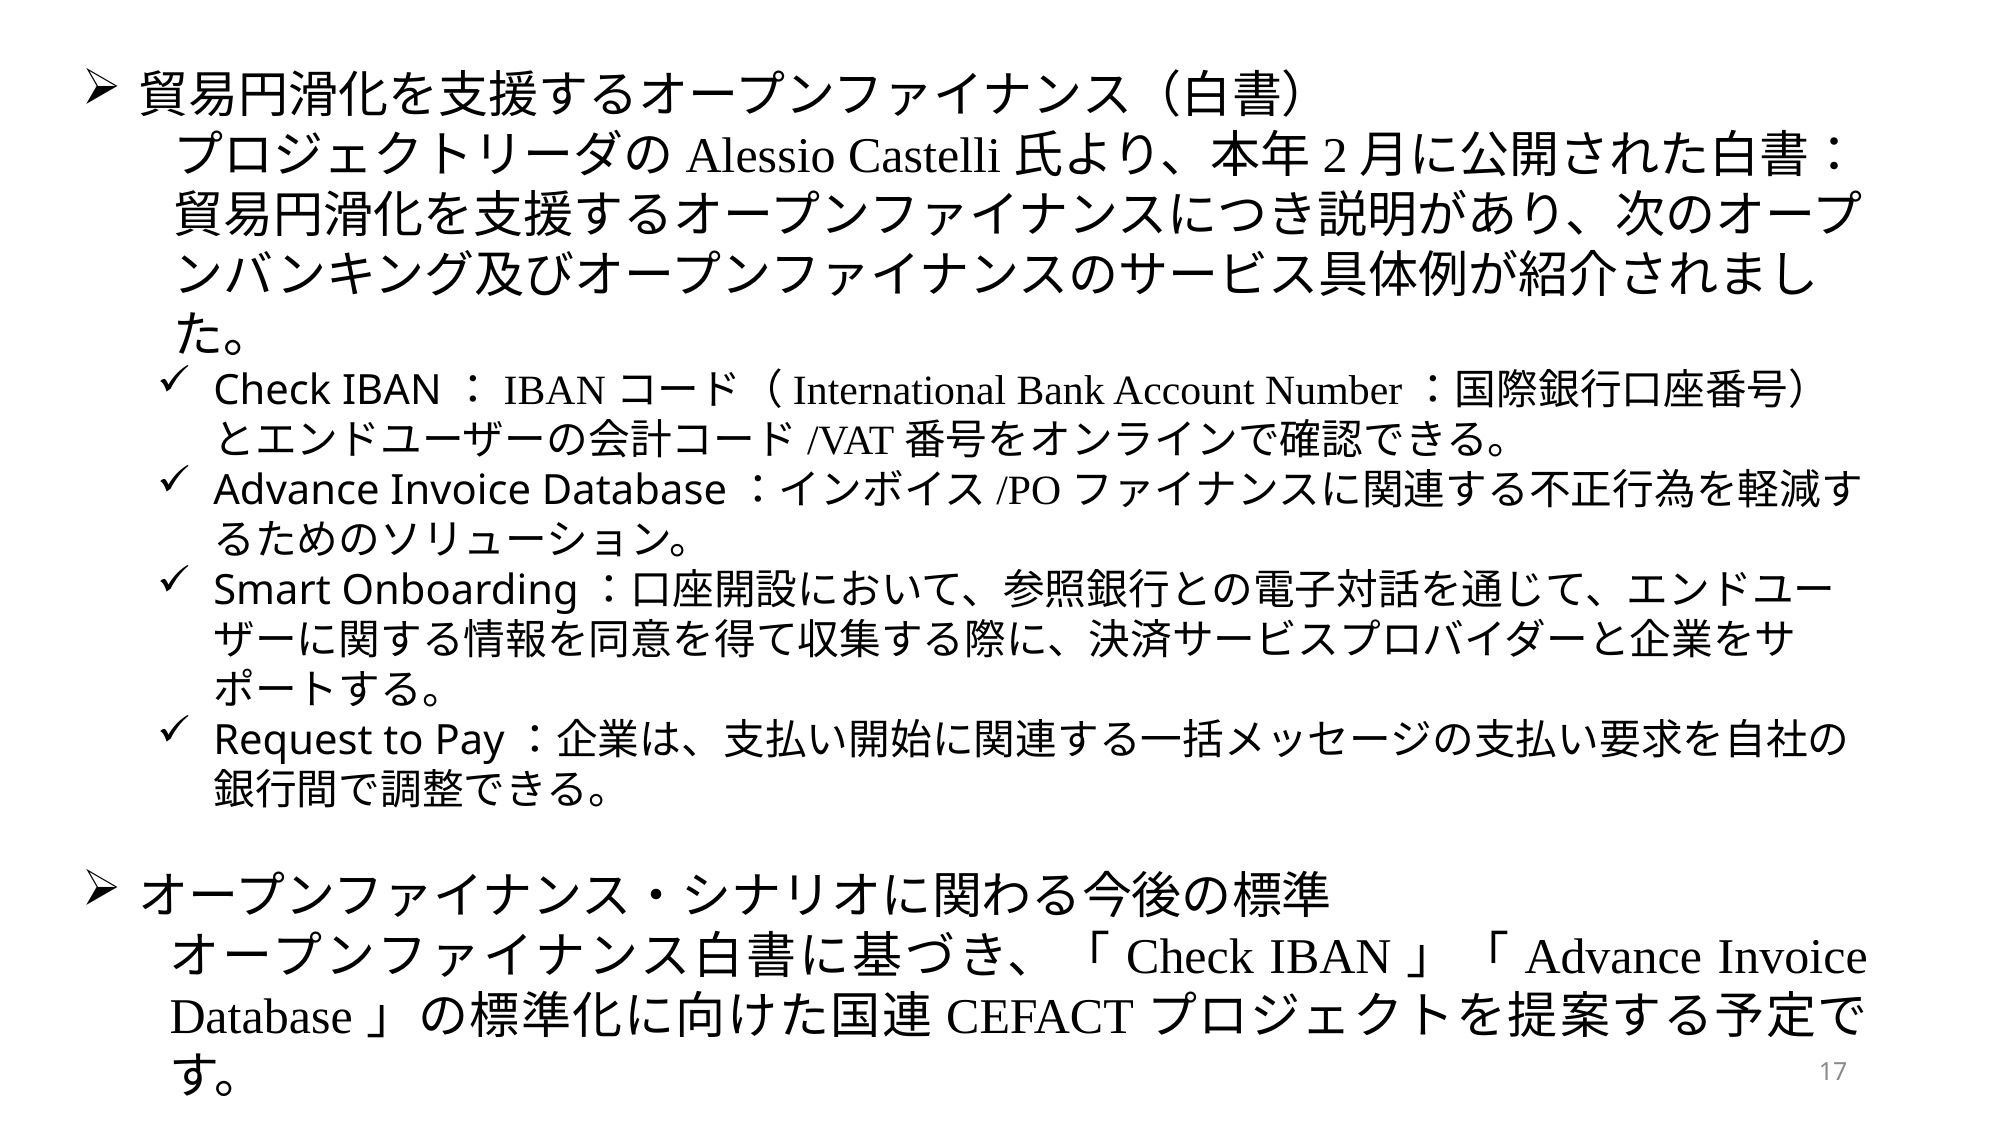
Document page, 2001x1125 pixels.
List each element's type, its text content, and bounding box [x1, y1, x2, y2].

text_box 貿易円滑化を支援するオープンファイナンス（白書） プロジェクトリーダのAlessio Castelli氏より、本年2月に公開された白書：貿易円滑化を支援するオープンファイナンスにつき説明があり、次のオープンバンキング及びオープンファイナンスのサービス具体例が紹介されました。 Check IBAN：IBANコード（International Bank Account Number：国際銀行口座番号）とエンドユーザーの会計コード/VAT番号をオンラインで確認できる。 Advance Invoice Database：インボイス/POファイナンスに関連する不正行為を軽減するためのソリューション。 Smart Onboarding：口座開設において、参照銀行との電子対話を通じて、エンドユーザーに関する情報を同意を得て収集する際に、決済サービスプロバイダーと企業をサポートする。 Request to Pay：企業は、支払い開始に関連する一括メッセージの支払い要求を自社の銀行間で調整できる。 オープンファイナンス・シナリオに関わる今後の標準 オープンファイナンス白書に基づき、「Check IBAN」「Advance Invoice Database」の標準化に向けた国連CEFACTプロジェクトを提案する予定です。 [67, 55, 1883, 1111]
slide_number 17 [1412, 1042, 1863, 1103]
